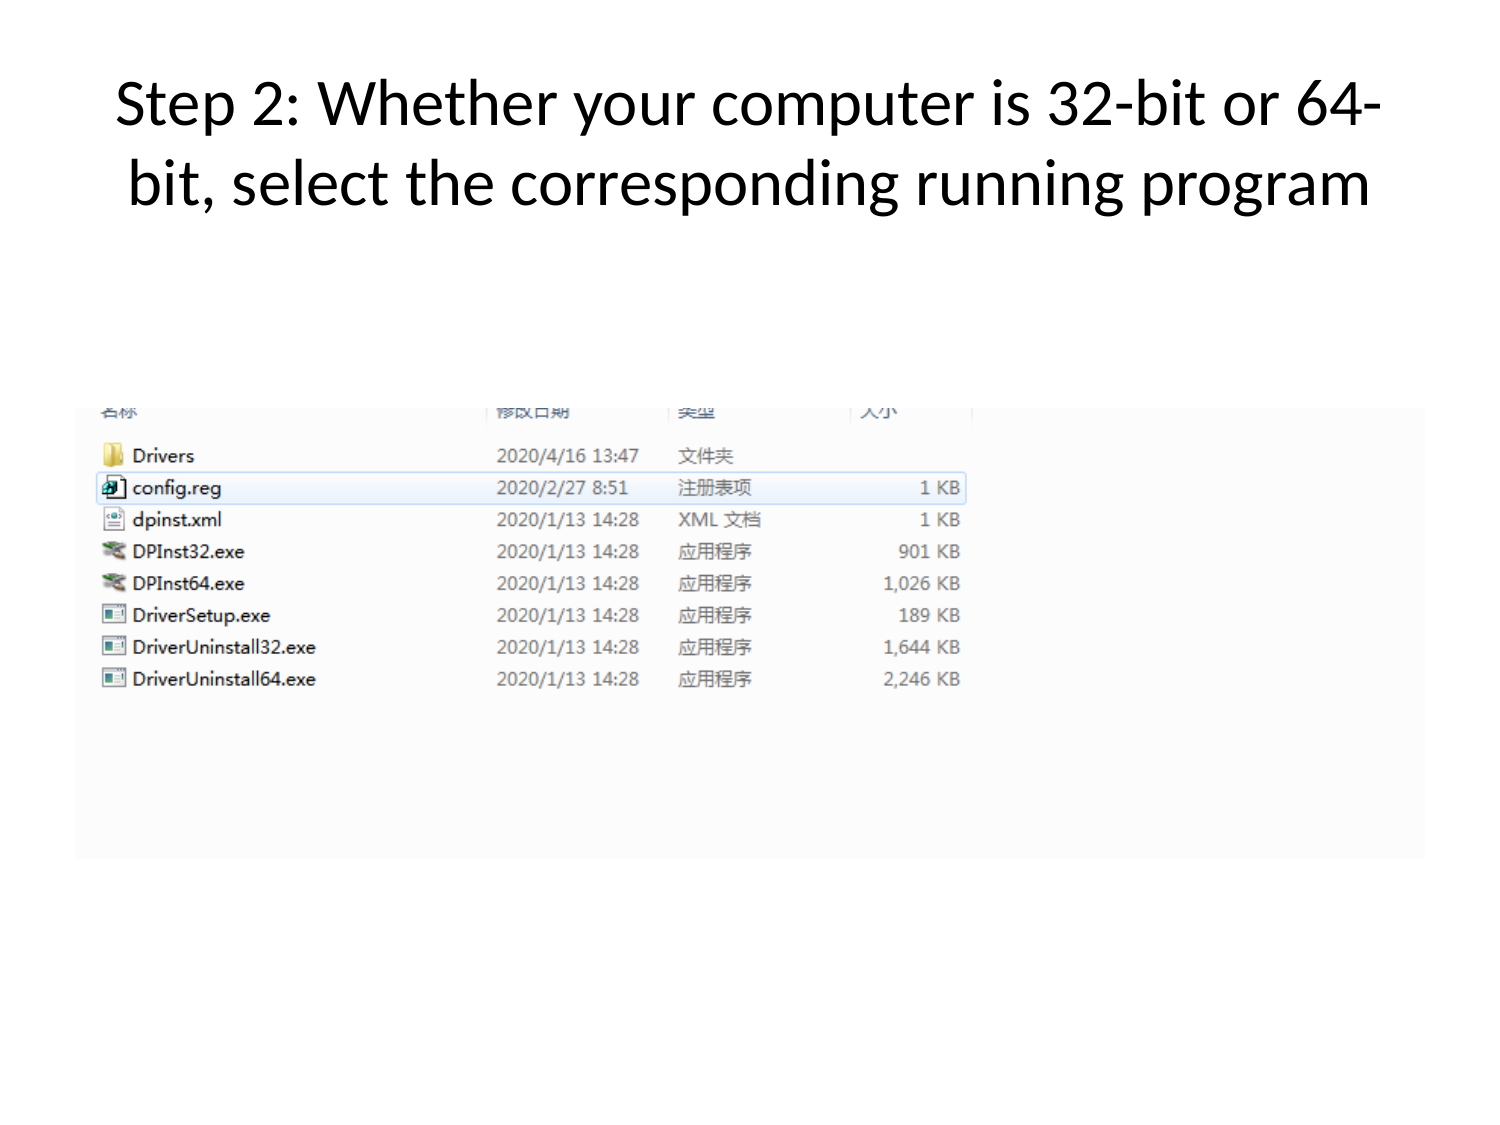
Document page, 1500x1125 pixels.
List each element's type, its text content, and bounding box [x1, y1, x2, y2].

title Step 2: Whether your computer is 32-bit or 64-bit, select the corresponding running program [75, 45, 1425, 233]
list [74, 408, 1426, 860]
